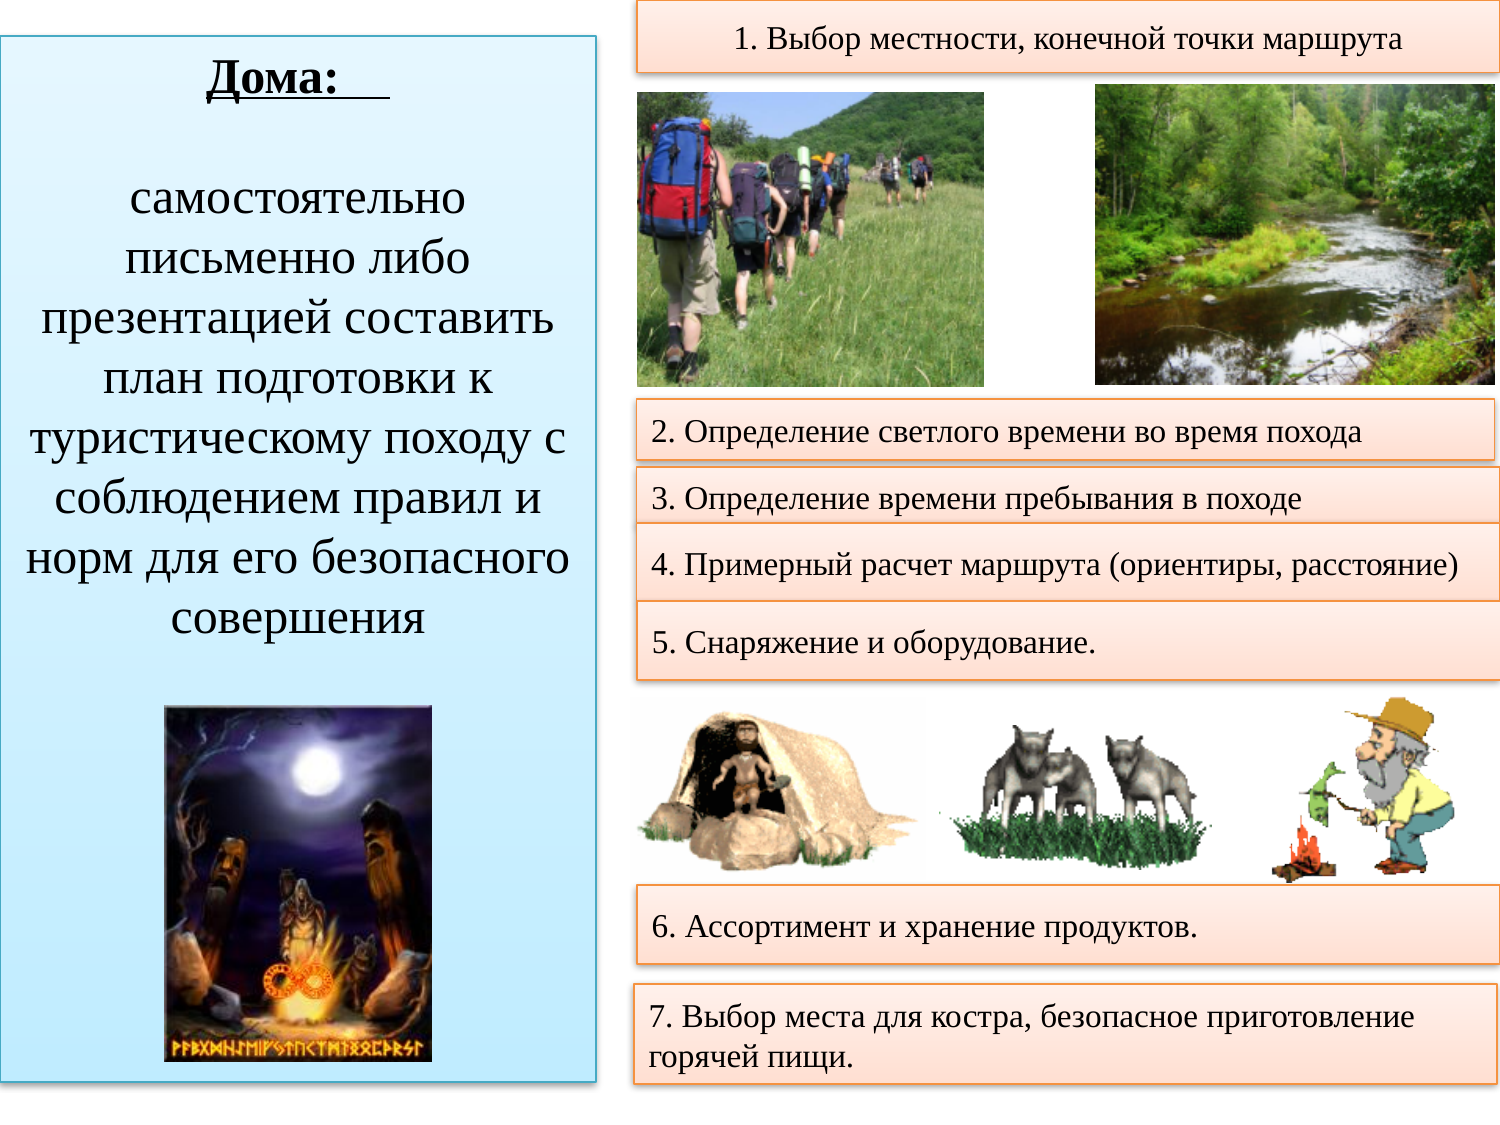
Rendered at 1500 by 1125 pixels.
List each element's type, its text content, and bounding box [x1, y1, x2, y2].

picture [1095, 84, 1495, 385]
picture [1269, 694, 1458, 883]
picture [636, 92, 984, 387]
text_box 6. Ассортимент и хранение продуктов. [636, 884, 1500, 965]
text_box 2. Определение светлого времени во время похода [636, 398, 1495, 461]
text_box 5. Снаряжение и оборудование. [636, 600, 1500, 681]
text_box 4. Примерный расчет маршрута (ориентиры, расстояние) [636, 522, 1500, 600]
picture [939, 725, 1212, 870]
text_box 1. Выбор местности, конечной точки маршрута [636, 0, 1500, 73]
text_box Дома: самостоятельно письменно либо презентацией составить план подготовки к туристическому походу с соблюдением правил и норм для его безопасного совершения [0, 35, 597, 1083]
text_box 3. Определение времени пребывания в походе [636, 466, 1500, 521]
text_box 7. Выбор места для костра, безопасное приготовление горячей пищи. [633, 983, 1498, 1085]
picture [629, 696, 926, 881]
picture [164, 705, 432, 1062]
